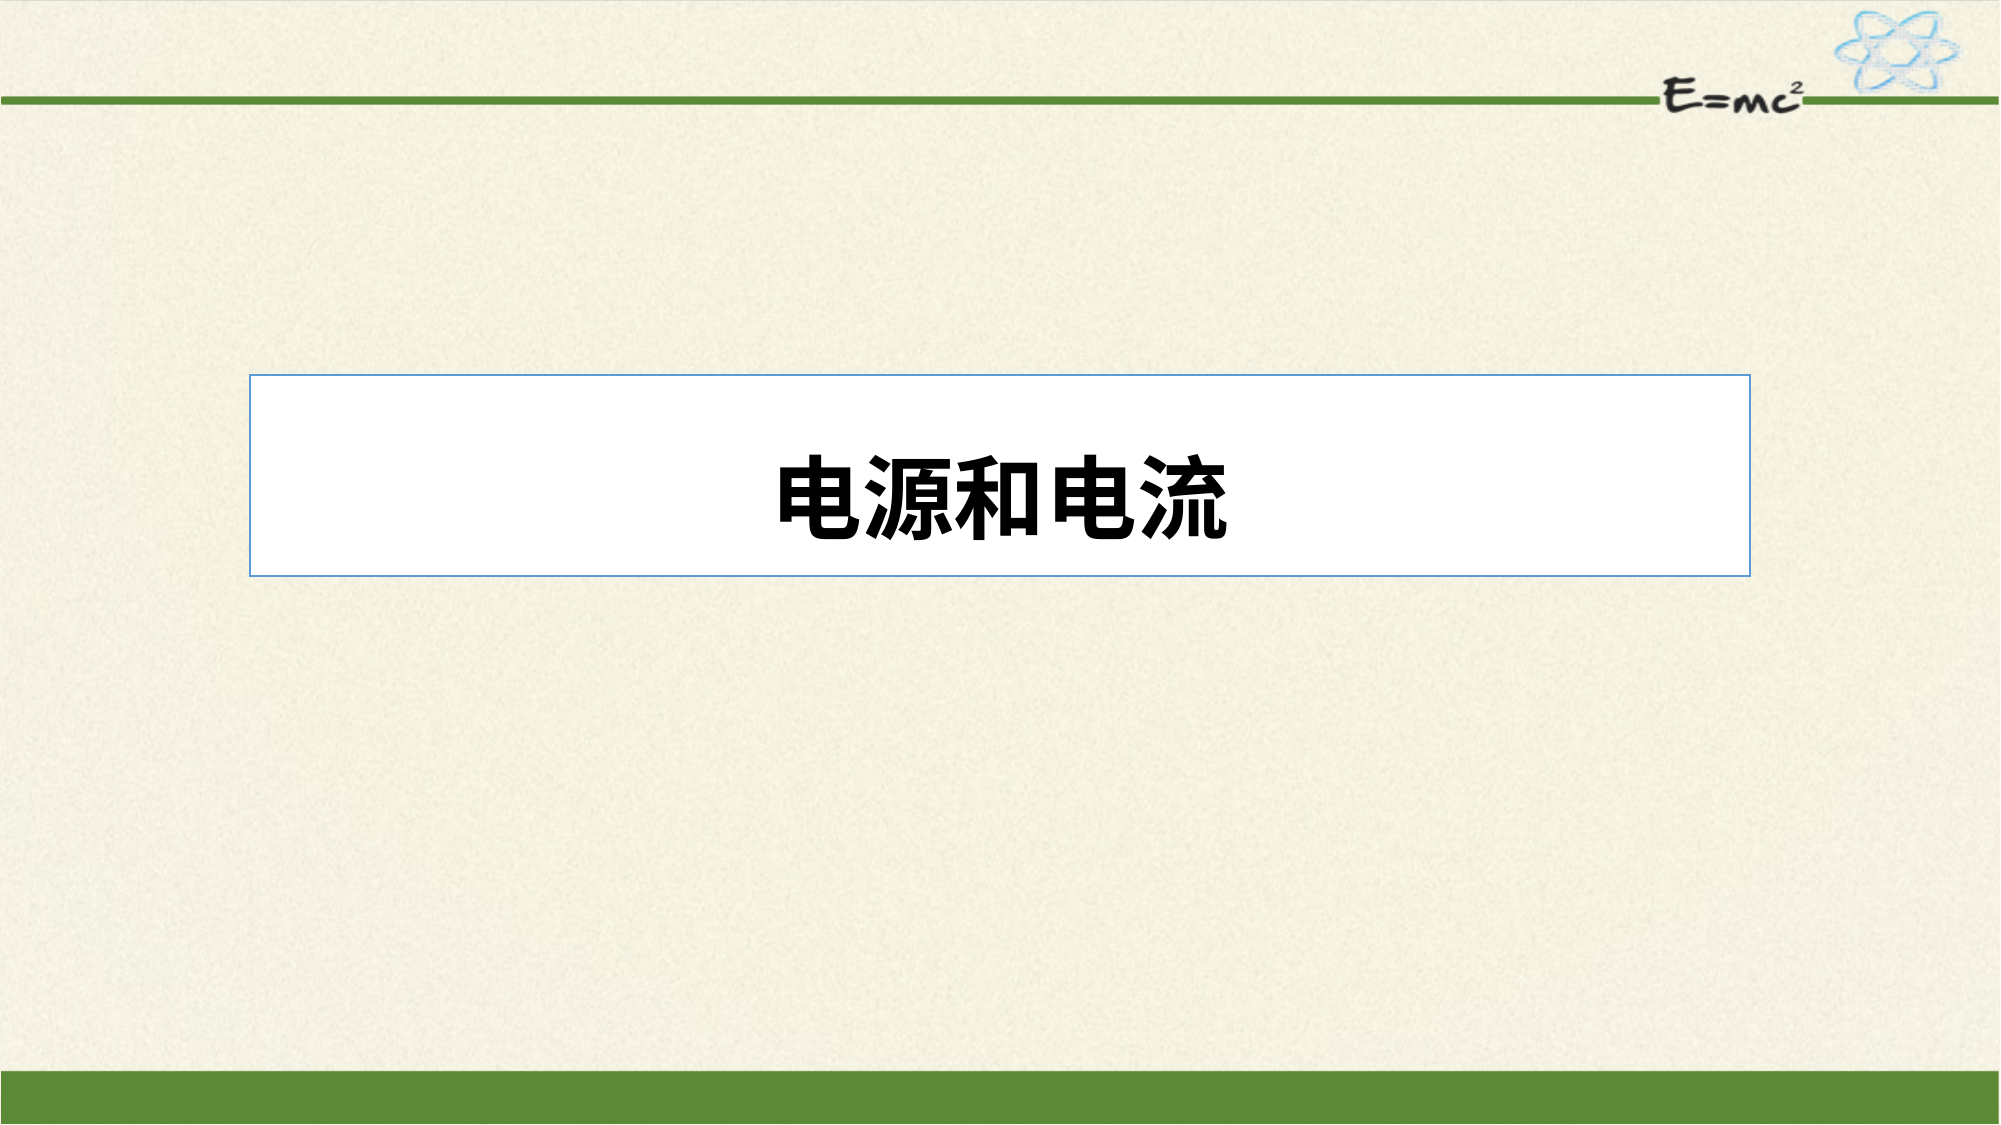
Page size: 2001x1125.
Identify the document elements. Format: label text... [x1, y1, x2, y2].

title 电源和电流 [249, 374, 1751, 577]
picture [0, 0, 2001, 1125]
